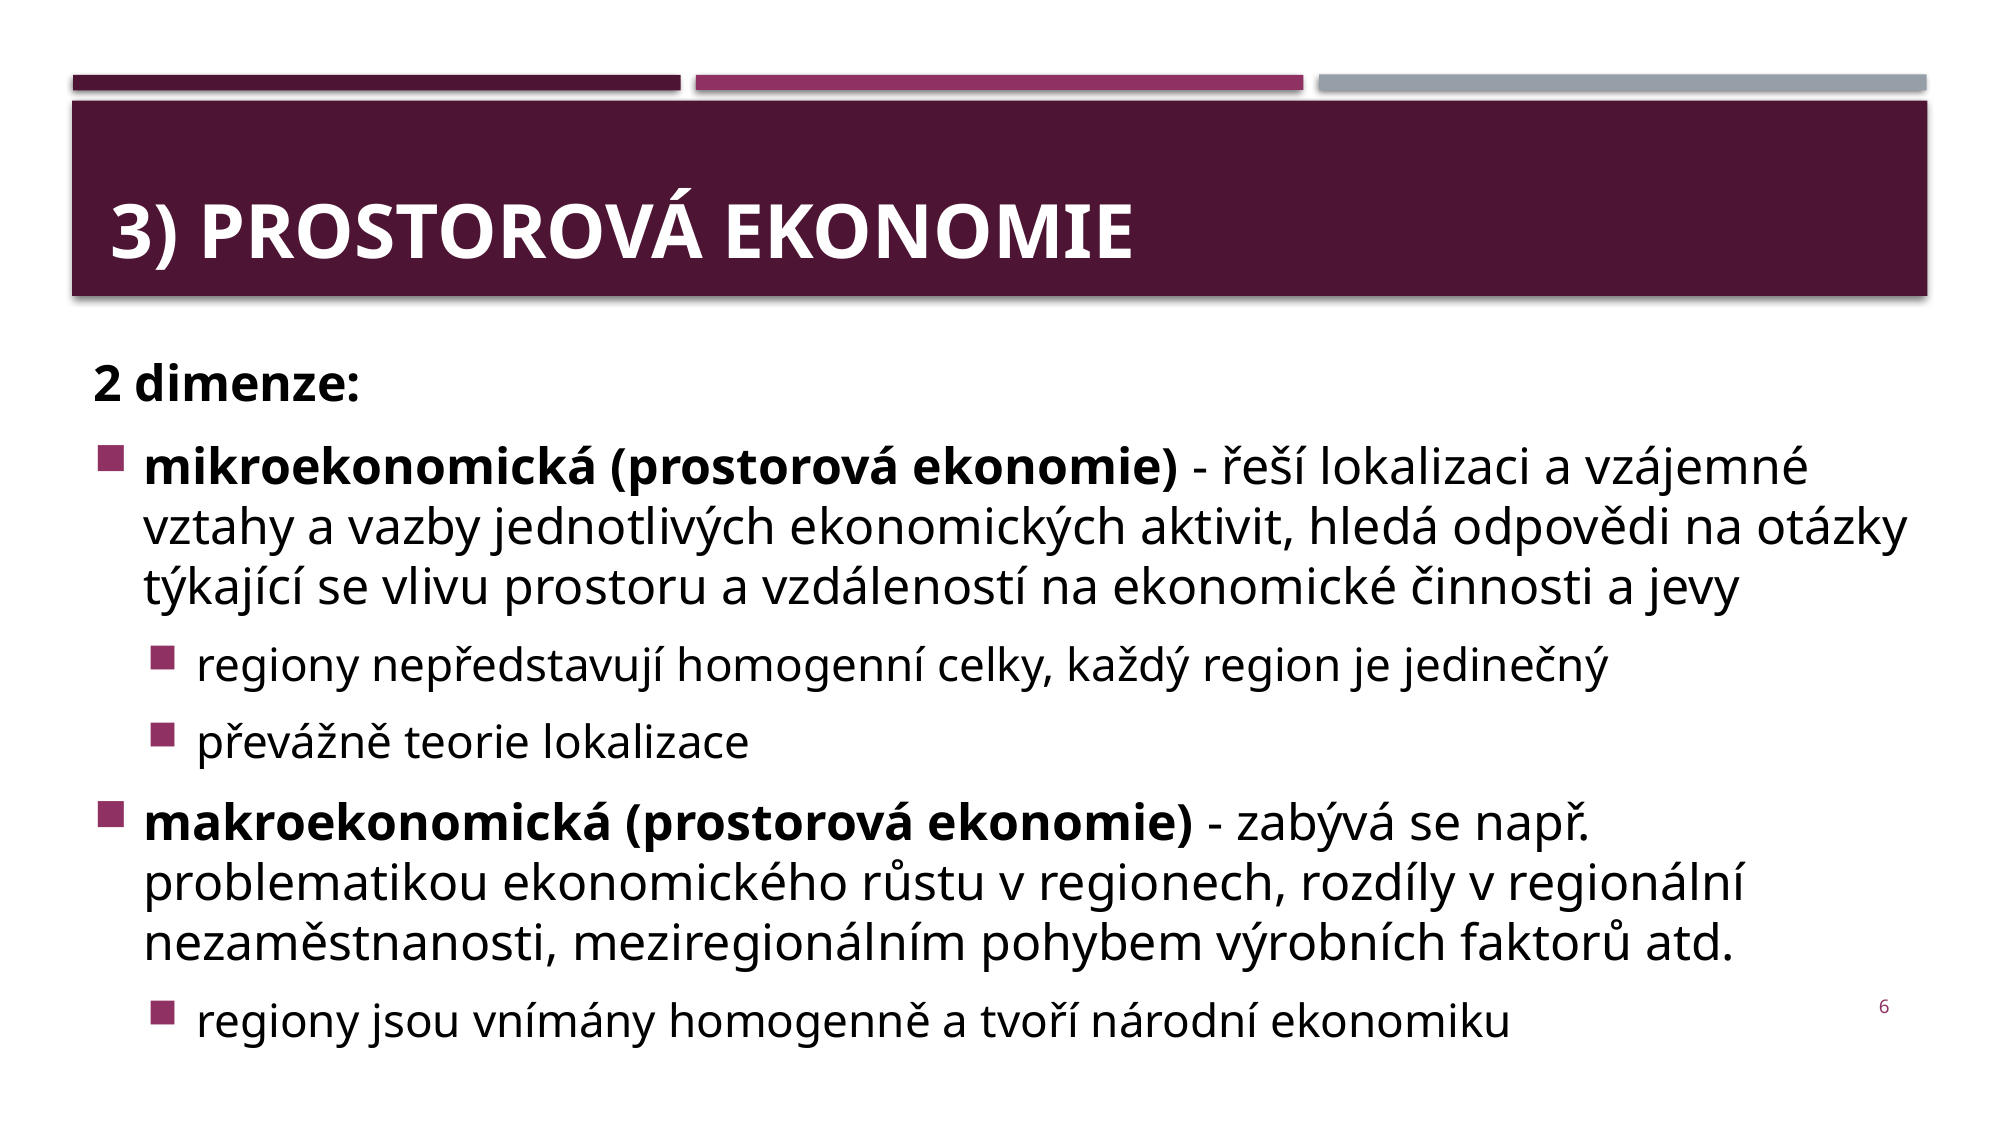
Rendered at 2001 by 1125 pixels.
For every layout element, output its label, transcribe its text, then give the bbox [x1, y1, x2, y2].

slide_number 6 [1732, 977, 1905, 1037]
title 3) PROSTOROVÁ EKONOMIE [95, 115, 1905, 282]
list 2 dimenze: mikroekonomická (prostorová ekonomie) - řeší lokalizaci a vzájemné vztahy a vazby jednotlivých ekonomických aktivit, hledá odpovědi na otázky týkající se vlivu prostoru a vzdáleností na ekonomické činnosti a jevy regiony nepředstavují homogenní celky, každý region je jedinečný převážně teorie lokalizace makroekonomická (prostorová ekonomie) - zabývá se např. problematikou ekonomického růstu v regionech, rozdíly v regionální nezaměstnanosti, meziregionálním pohybem výrobních faktorů atd. regiony jsou vnímány homogenně a tvoří národní ekonomiku [78, 344, 1947, 1084]
